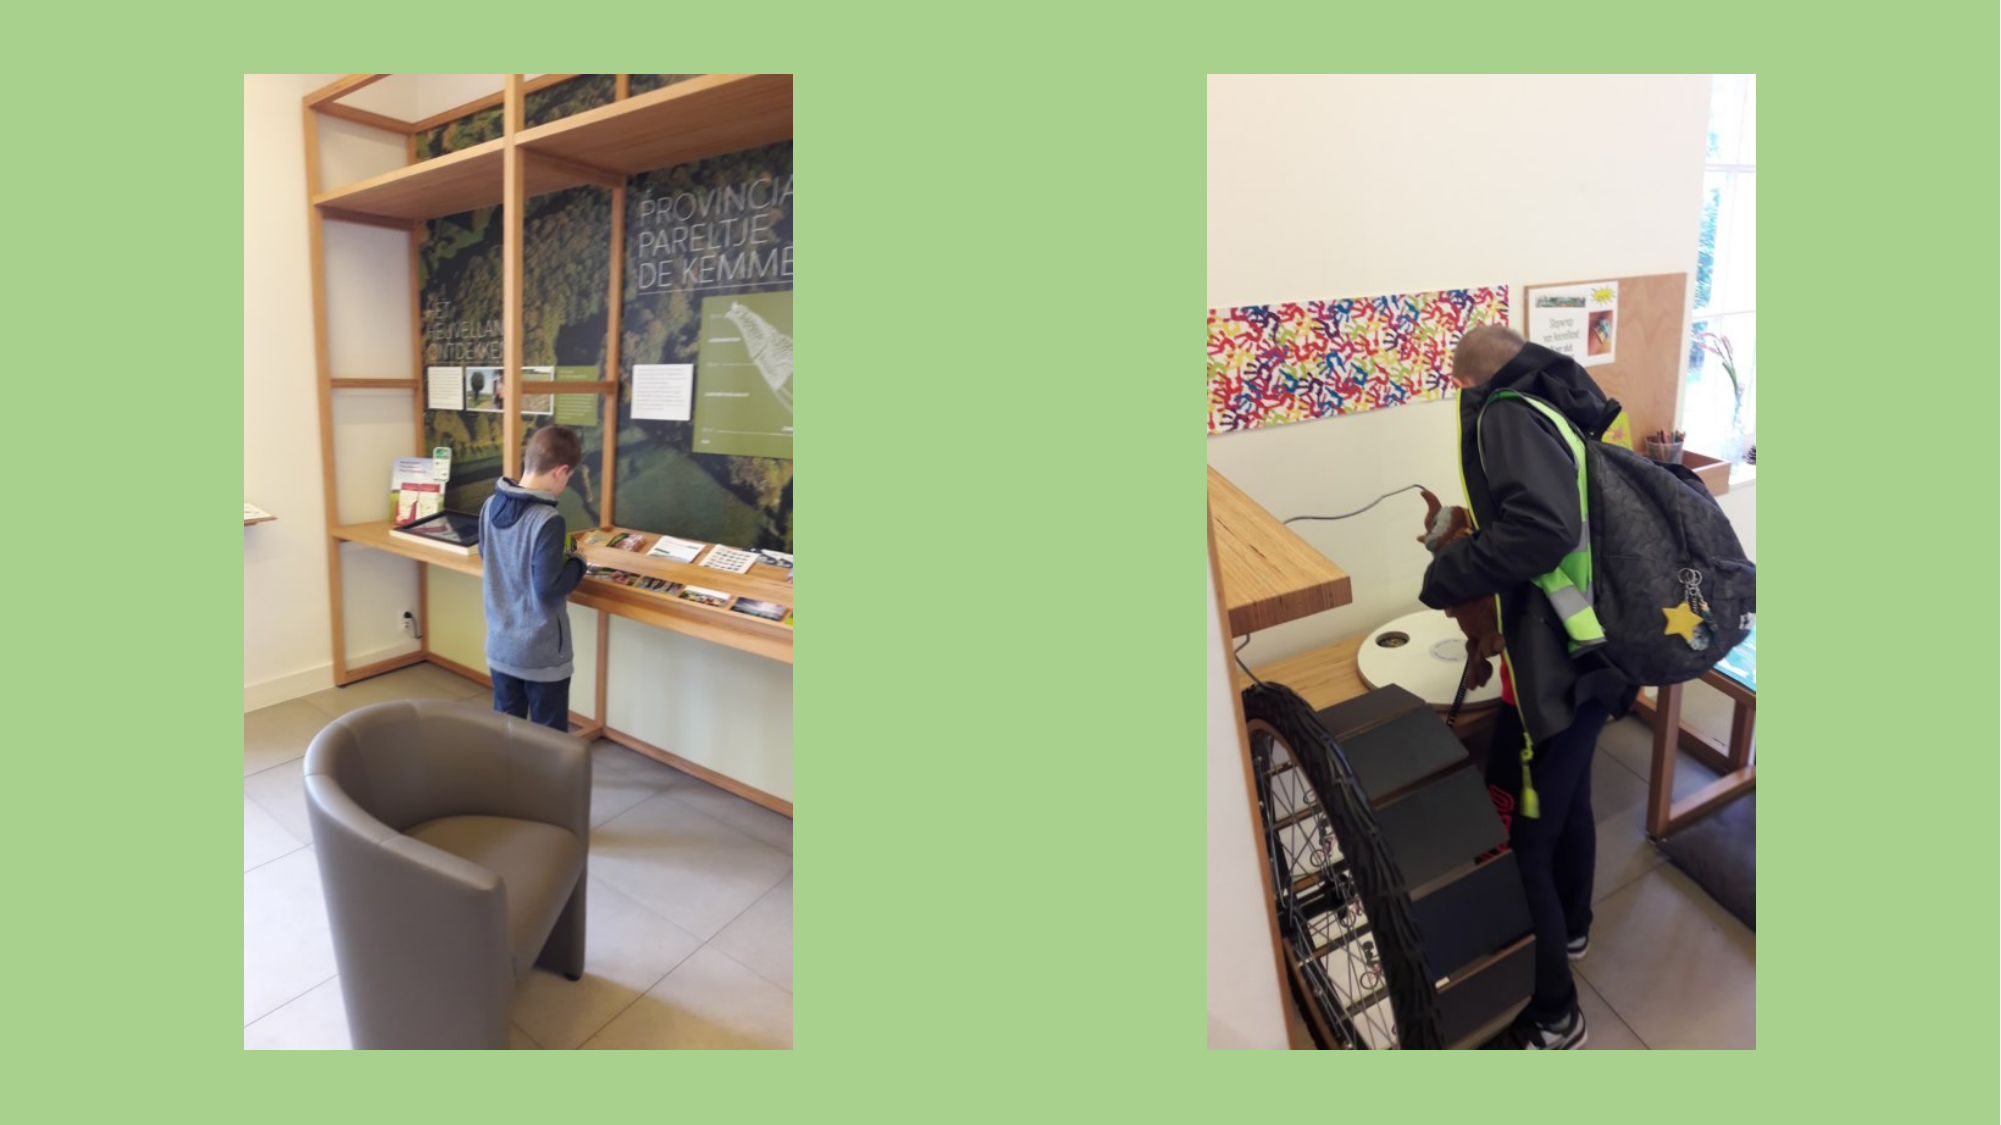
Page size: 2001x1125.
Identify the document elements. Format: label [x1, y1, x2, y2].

picture [1206, 74, 1756, 1050]
picture [244, 74, 793, 1050]
